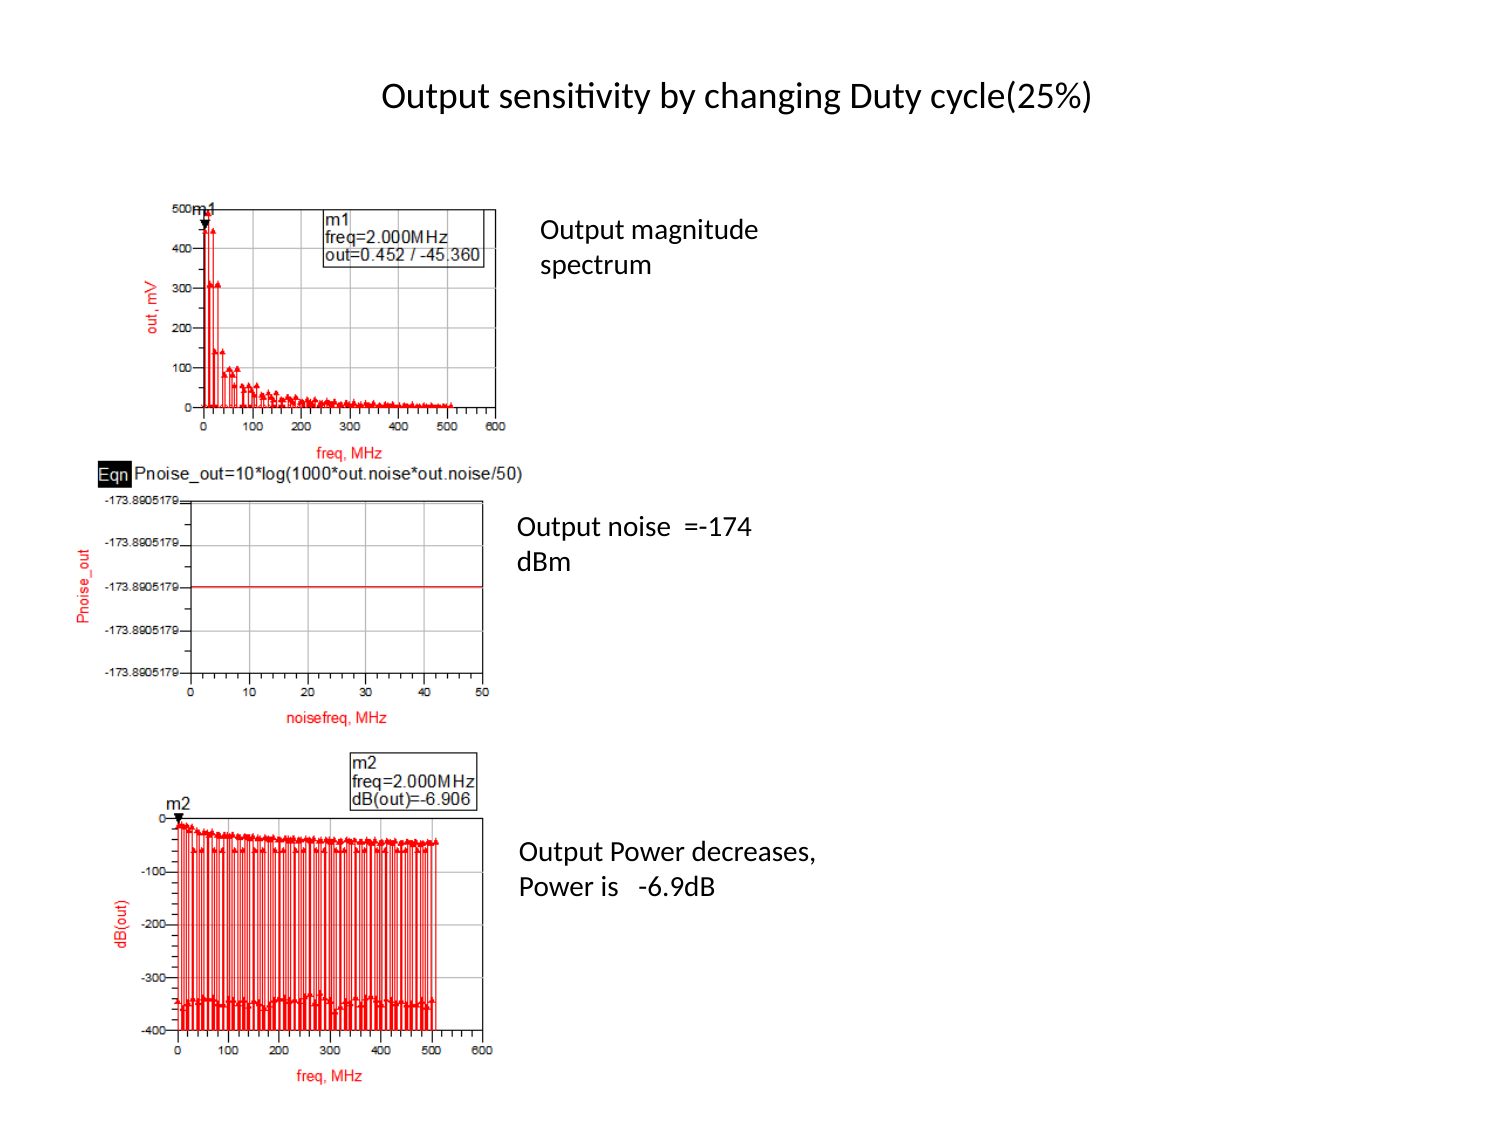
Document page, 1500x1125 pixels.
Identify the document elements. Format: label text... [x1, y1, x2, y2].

text_box Output magnitude spectrum [532, 203, 838, 288]
text_box Output noise =-174 dBm [532, 499, 815, 585]
text_box Output Power decreases, Power is -6.9dB [532, 824, 905, 910]
title Output sensitivity by changing Duty cycle(25%) [62, 37, 1413, 150]
picture [49, 187, 529, 1086]
